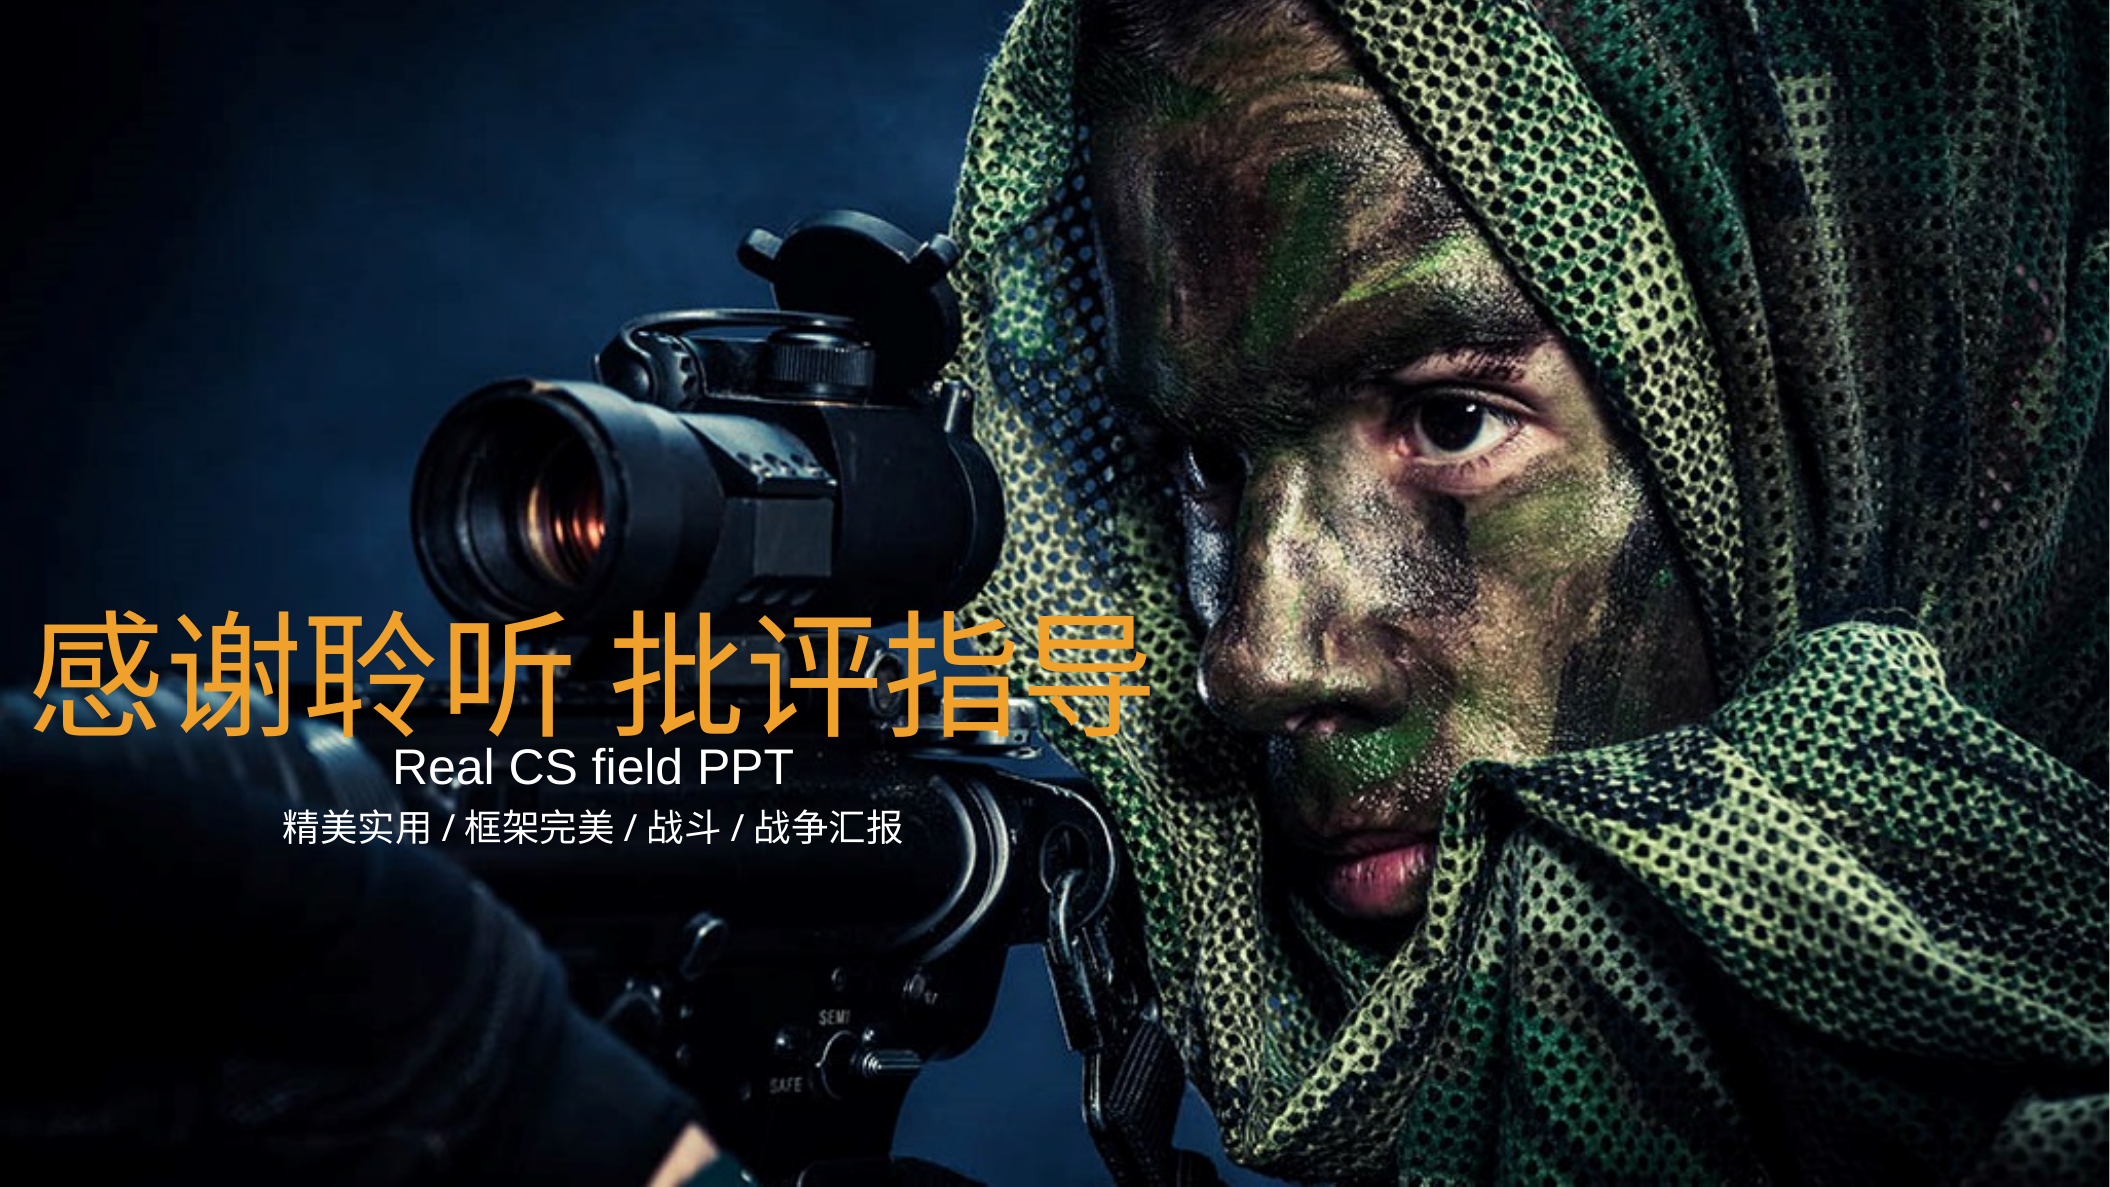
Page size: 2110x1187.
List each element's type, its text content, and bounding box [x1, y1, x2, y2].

text_box Real CS field PPT [364, 728, 822, 800]
text_box [0, 0, 2110, 1187]
text_box 感谢聆听 批评指导 [16, 582, 1170, 760]
text_box 精美实用/框架完美/战斗/战争汇报 [266, 798, 920, 855]
